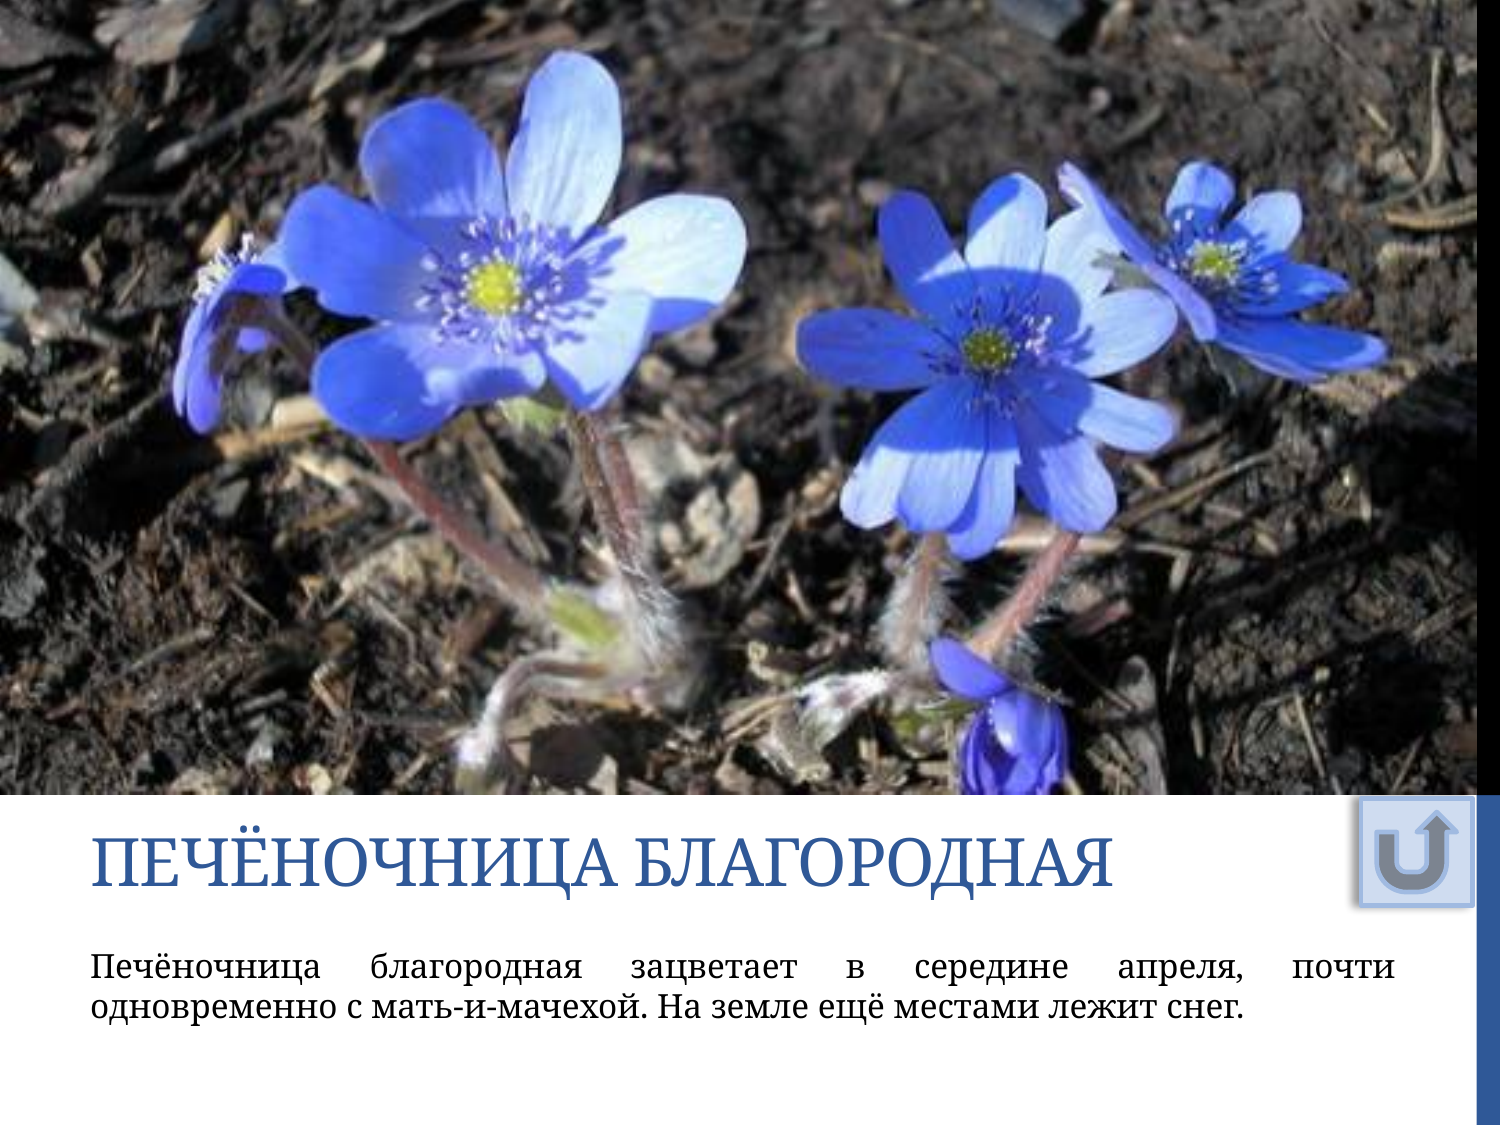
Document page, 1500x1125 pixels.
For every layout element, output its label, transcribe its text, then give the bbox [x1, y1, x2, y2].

text_box [1359, 800, 1475, 908]
title Печёночница благородная [75, 812, 1413, 938]
list Печёночница благородная зацветает в середине апреля, почти одновременно с мать-и-мачехой. На земле ещё местами лежит снег. [74, 937, 1413, 1013]
picture [0, 0, 1478, 796]
